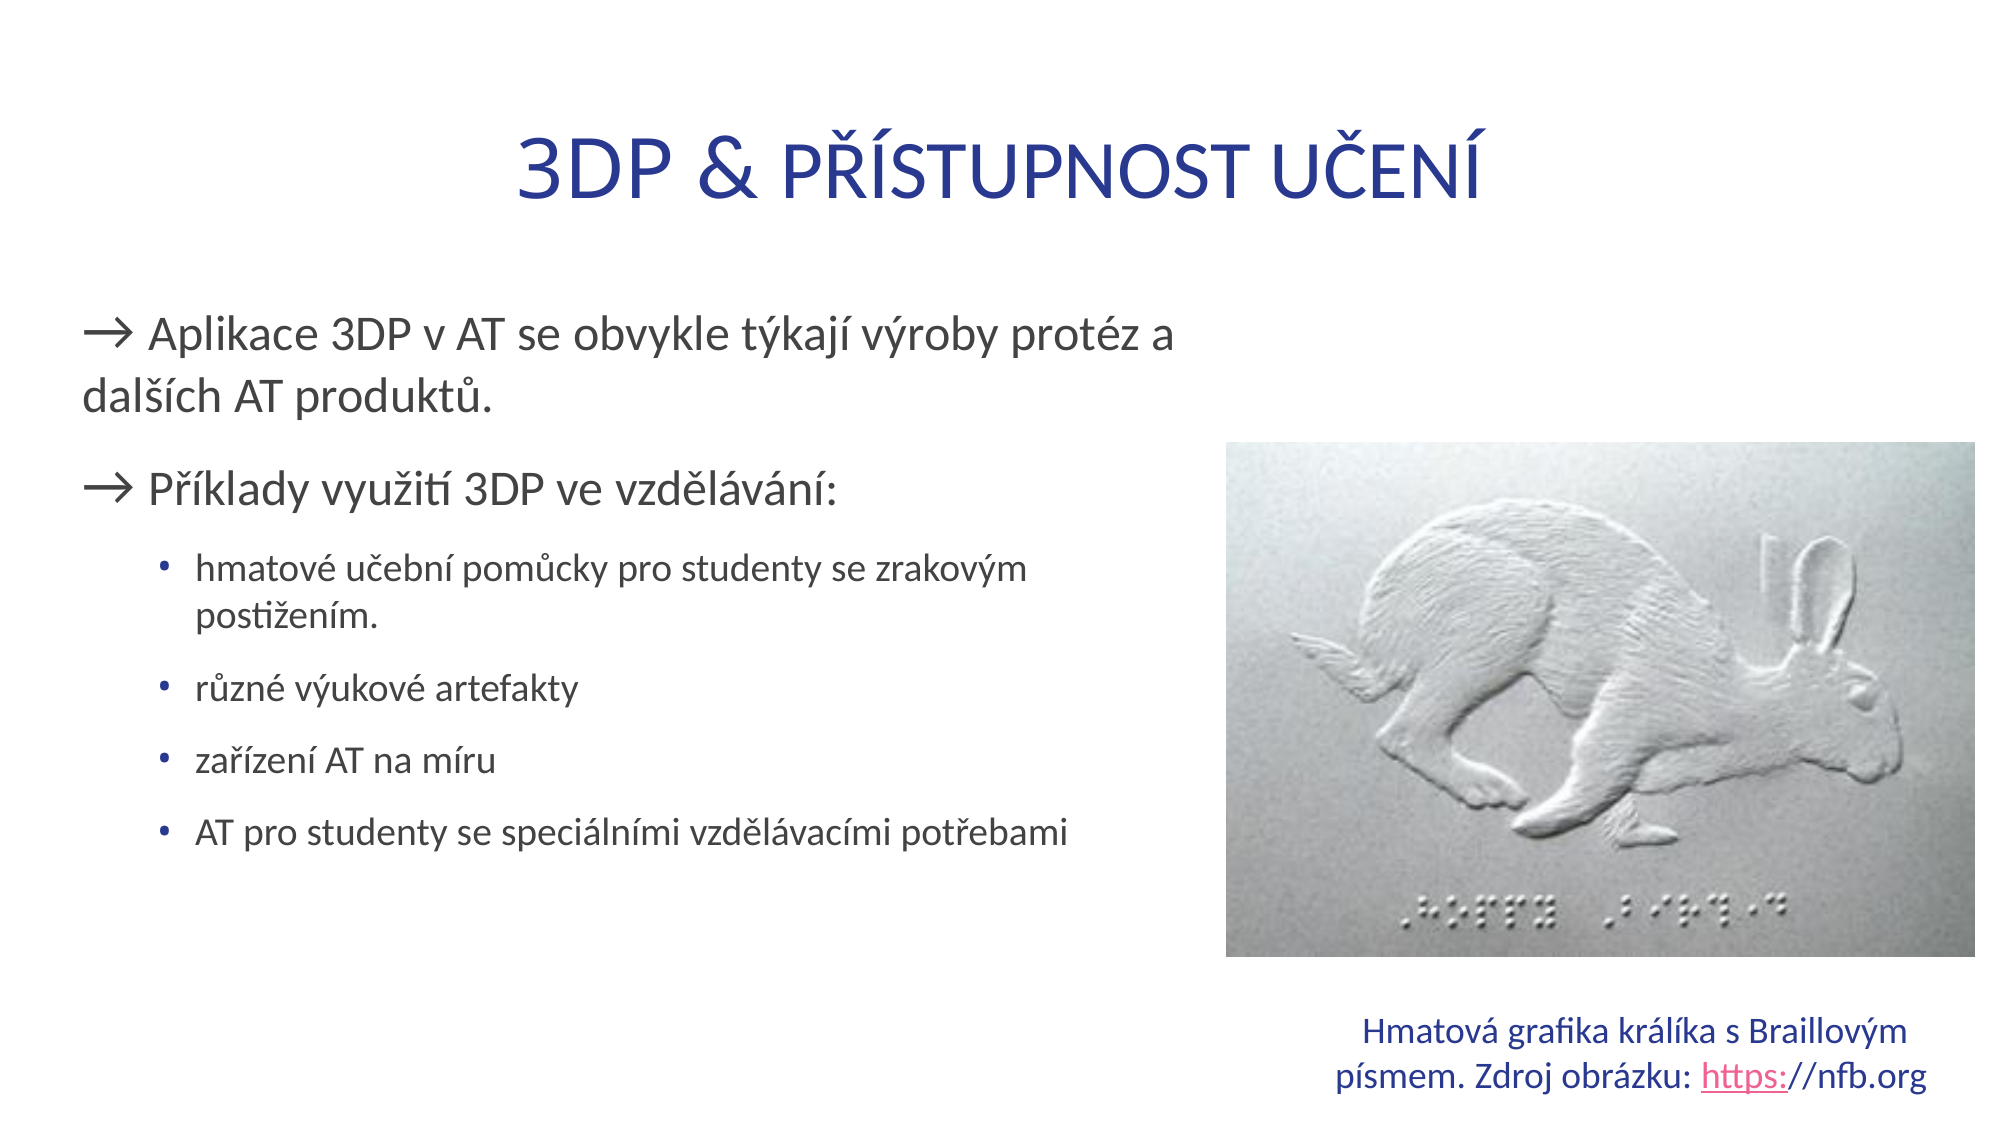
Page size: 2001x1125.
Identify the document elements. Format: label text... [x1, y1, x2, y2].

picture [1226, 442, 1976, 957]
text_box Hmatová grafika králíka s Braillovým písmem. Zdroj obrázku: https://nfb.org [1295, 998, 1975, 1104]
list → Aplikace 3DP v AT se obvykle týkají výroby protéz a dalších AT produktů. → Příklady využití 3DP ve vzdělávání: hmatové učební pomůcky pro studenty se zrakovým postižením. různé výukové artefakty zařízení AT na míru AT pro studenty se speciálními vzdělávacími potřebami [67, 284, 1216, 999]
title 3DP & PŘÍSTUPNOST UČENÍ [119, 60, 1881, 278]
